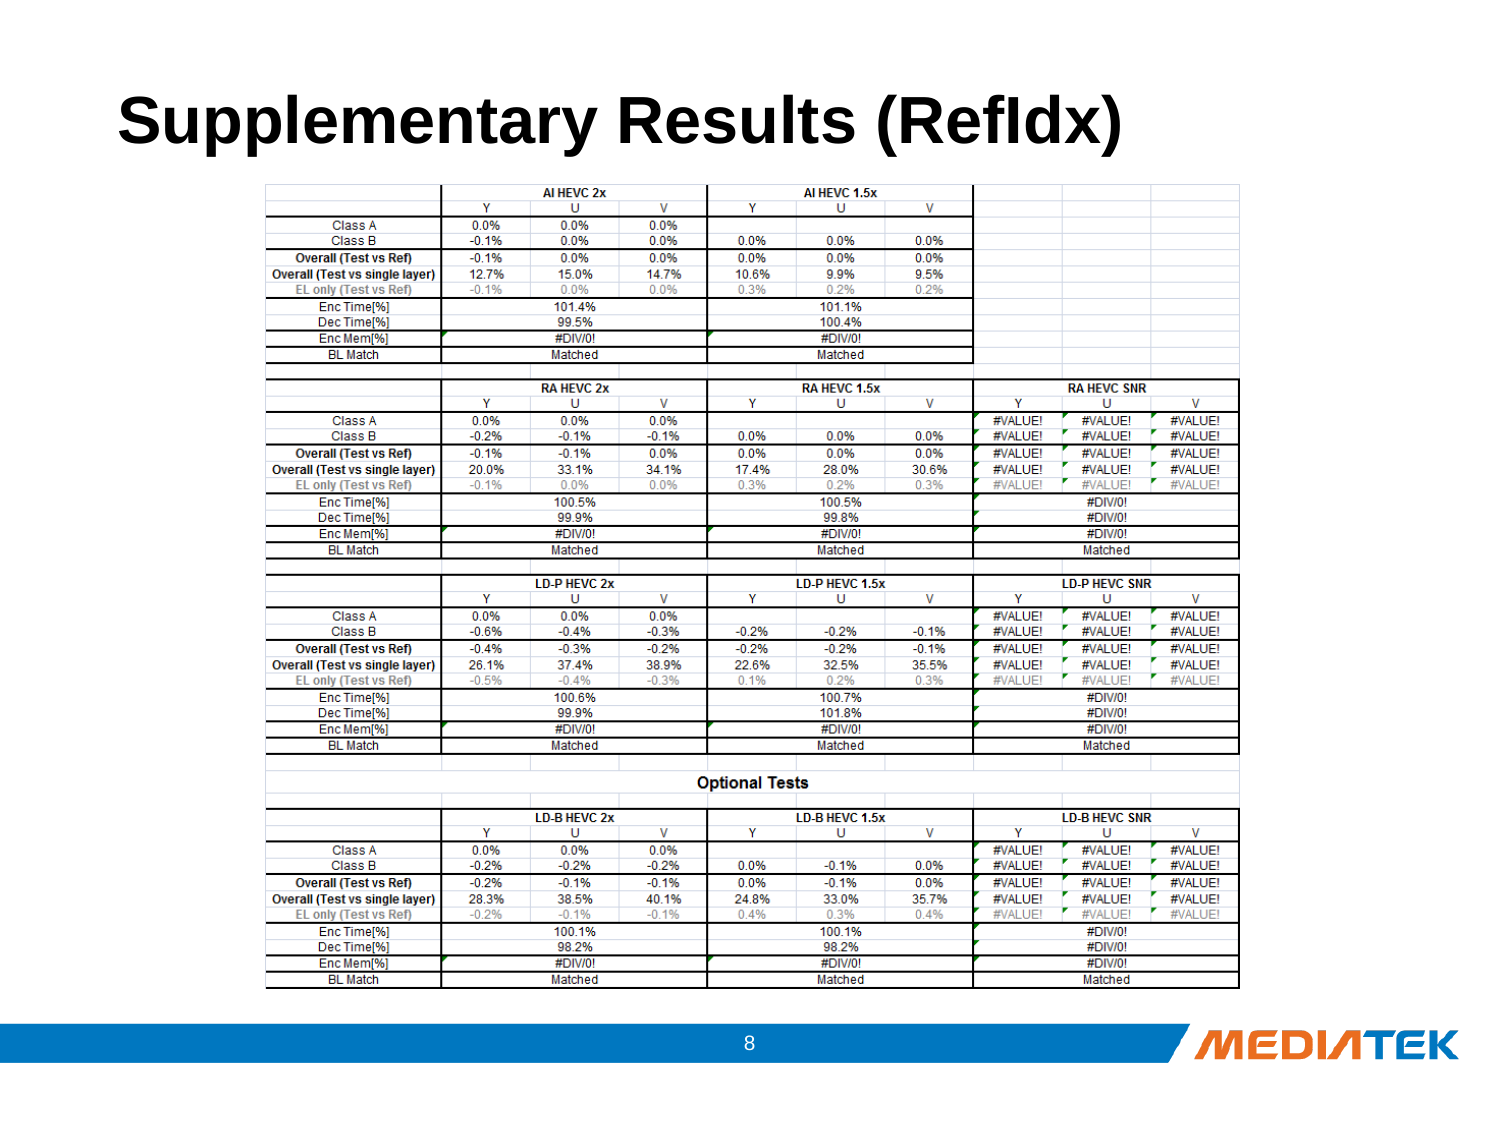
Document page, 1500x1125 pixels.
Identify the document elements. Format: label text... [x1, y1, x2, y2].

picture [265, 184, 1240, 990]
picture [789, 1023, 1459, 1063]
picture [0, 1023, 711, 1063]
title Supplementary Results (RefIdx) [101, 62, 1425, 172]
slide_number 7 [711, 1022, 789, 1090]
